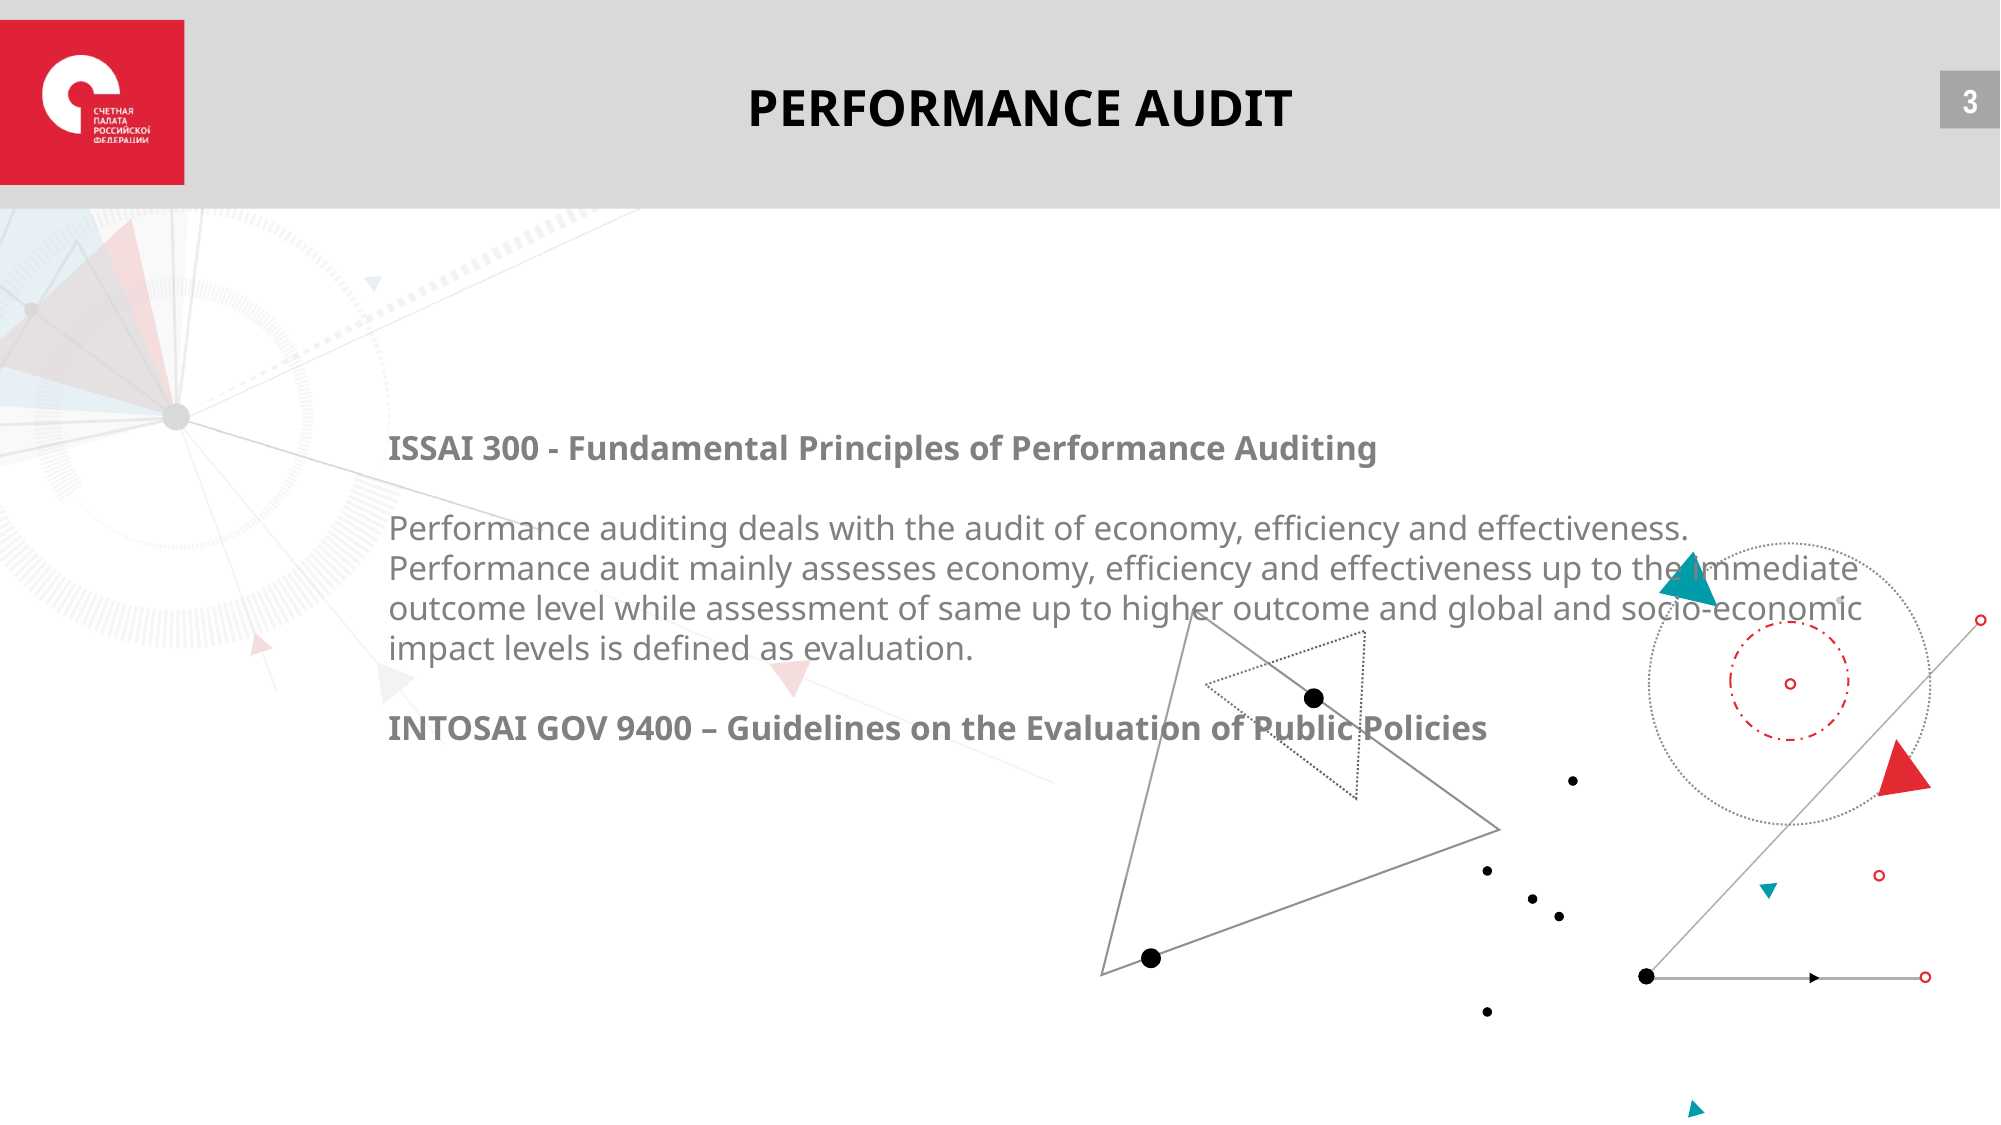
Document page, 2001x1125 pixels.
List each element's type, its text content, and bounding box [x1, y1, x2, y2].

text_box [0, 0, 2000, 209]
text_box ISSAI 300 - Fundamental Principles of Performance Auditing Performance auditing deals with the audit of economy, efficiency and effectiveness. Performance audit mainly assesses economy, efficiency and effectiveness up to the immediate outcome level while assessment of same up to higher outcome and global and socio-economic impact levels is defined as evaluation. INTOSAI GOV 9400 – Guidelines on the Evaluation of Public Policies [1270, 379, 1883, 834]
picture [0, 209, 1270, 878]
